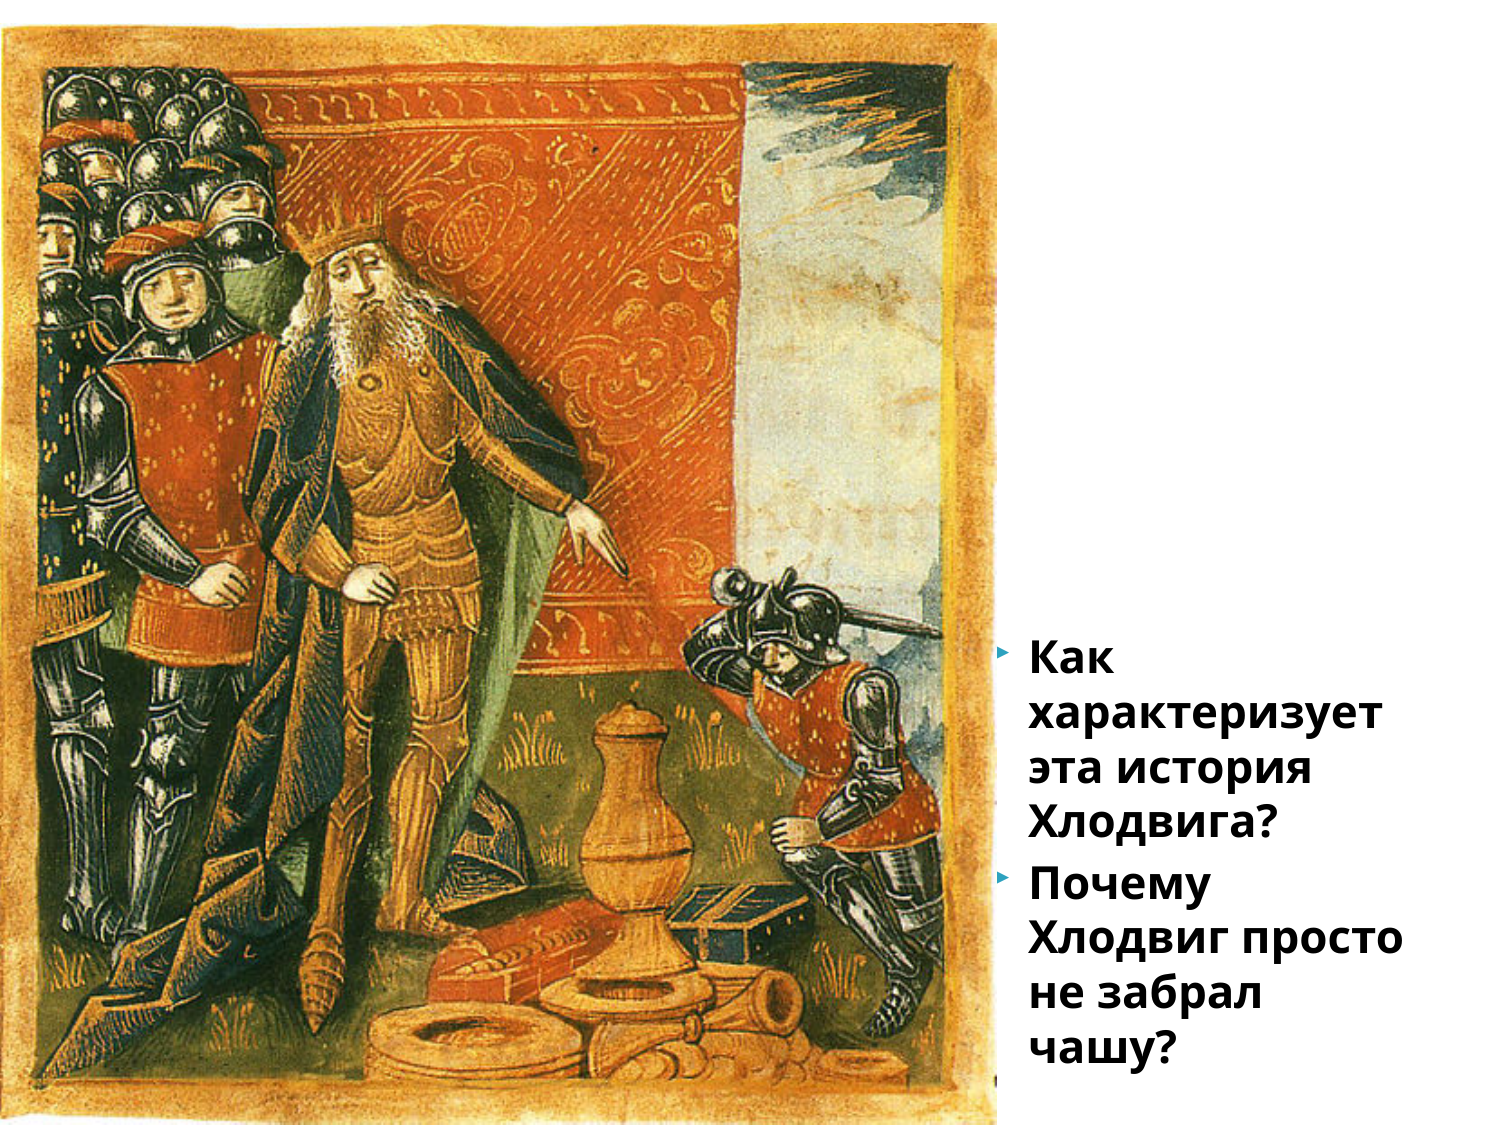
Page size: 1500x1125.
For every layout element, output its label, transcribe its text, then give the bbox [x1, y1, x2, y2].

picture [0, 23, 997, 1125]
list Как характеризует эта история Хлодвига? Почему Хлодвиг просто не забрал чашу? [1002, 621, 1437, 1090]
